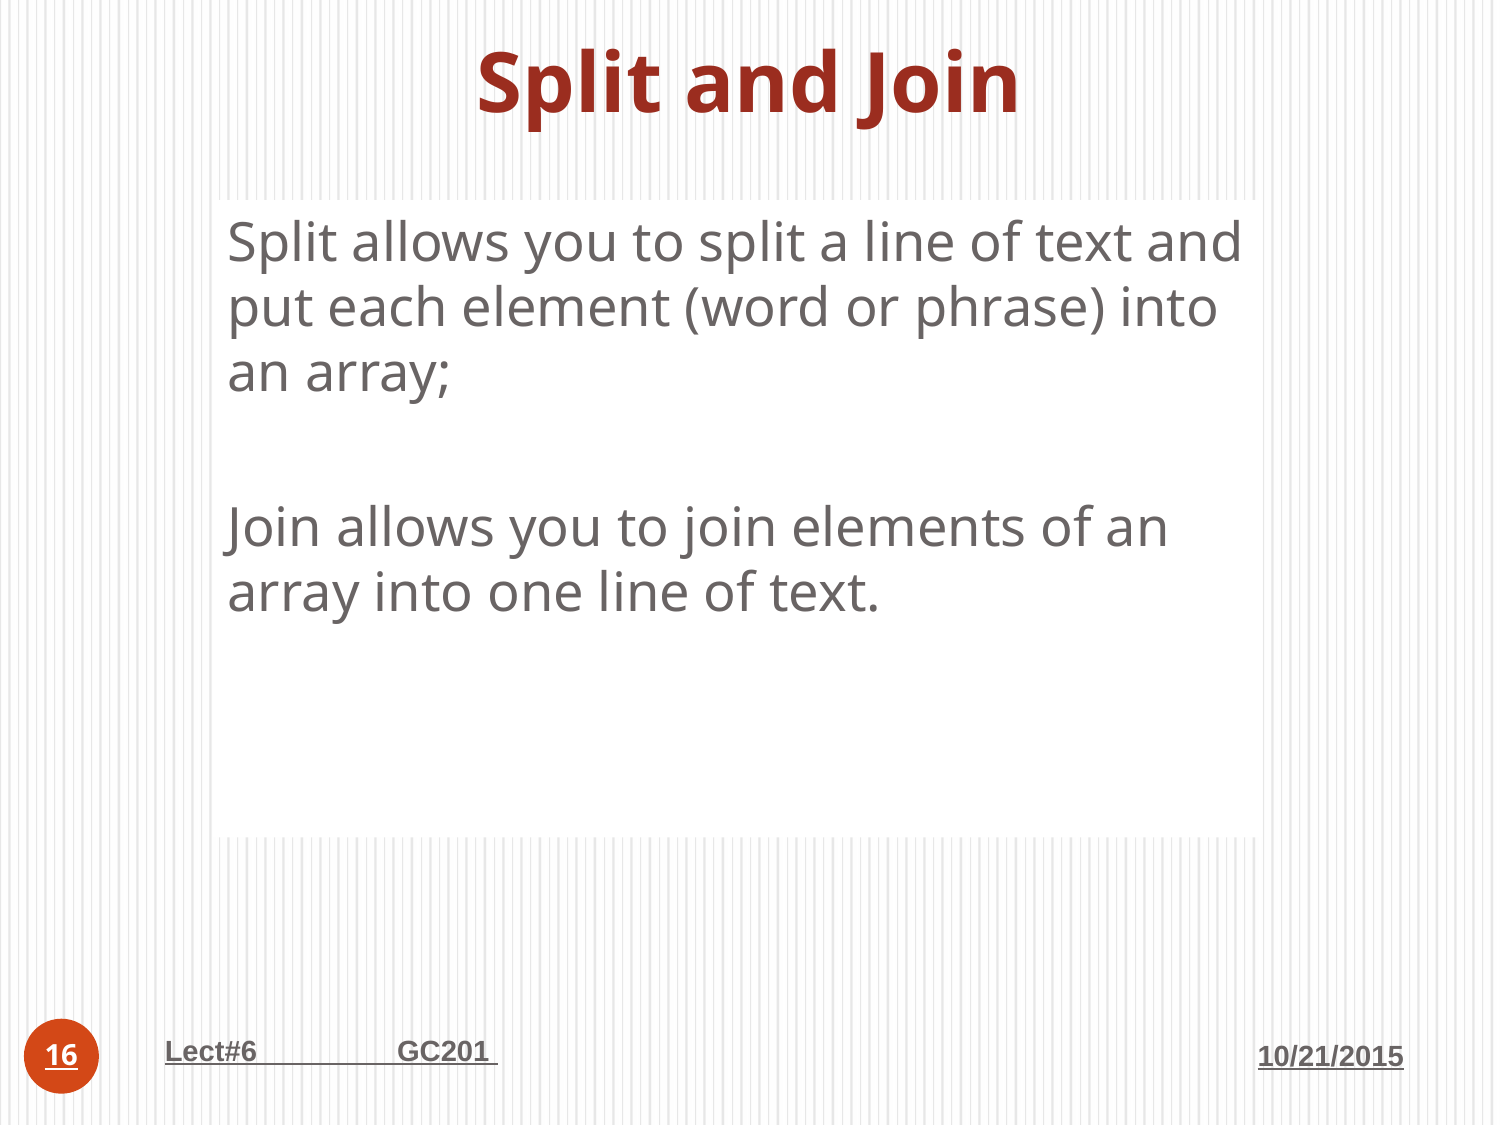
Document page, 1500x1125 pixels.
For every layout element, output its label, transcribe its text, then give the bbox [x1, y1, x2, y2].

slide_number 16 [23, 1018, 99, 1094]
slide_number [1012, 1015, 1419, 1094]
footer Lect#6 GC201 [150, 1012, 800, 1088]
subtitle Split allows you to split a line of text and put each element (word or phrase) into an array; Join allows you to join elements of an array into one line of text. [212, 254, 1263, 838]
title Split and Join [74, 12, 1426, 254]
